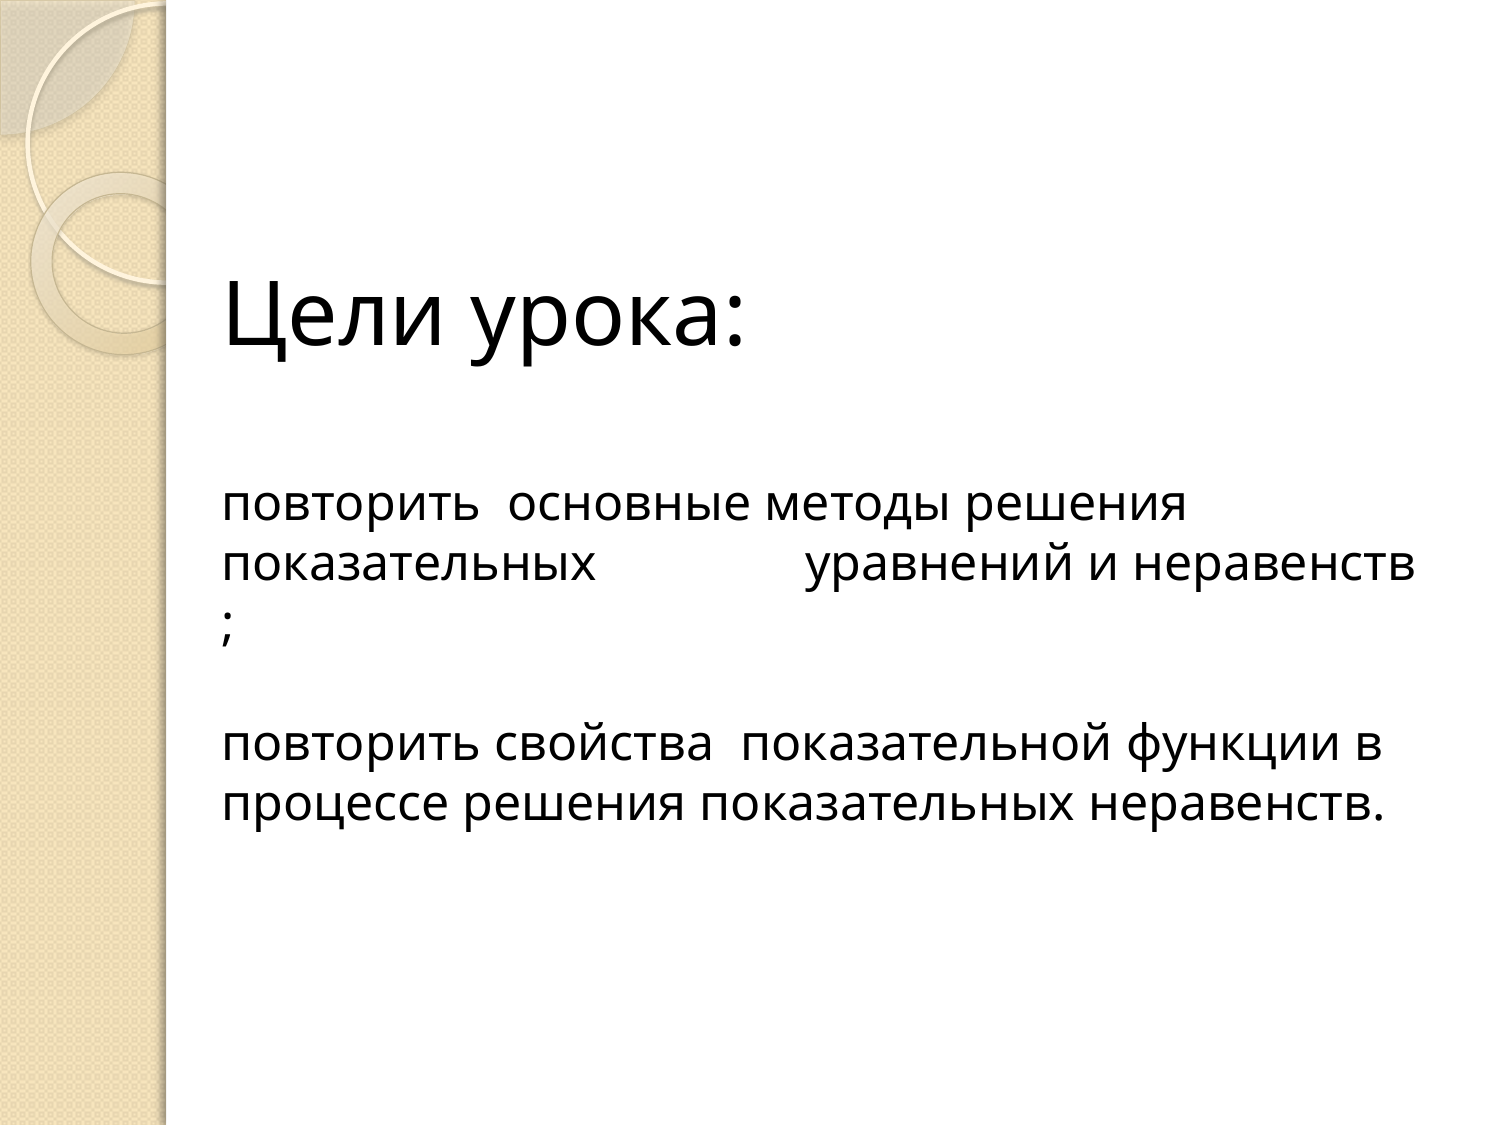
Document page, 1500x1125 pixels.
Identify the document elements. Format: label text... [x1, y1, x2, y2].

title Цели урока: повторить основные методы решения показательных уравнений и неравенств ; повторить свойства показательной функции в процессе решения показательных неравенств. [206, 78, 1437, 1069]
